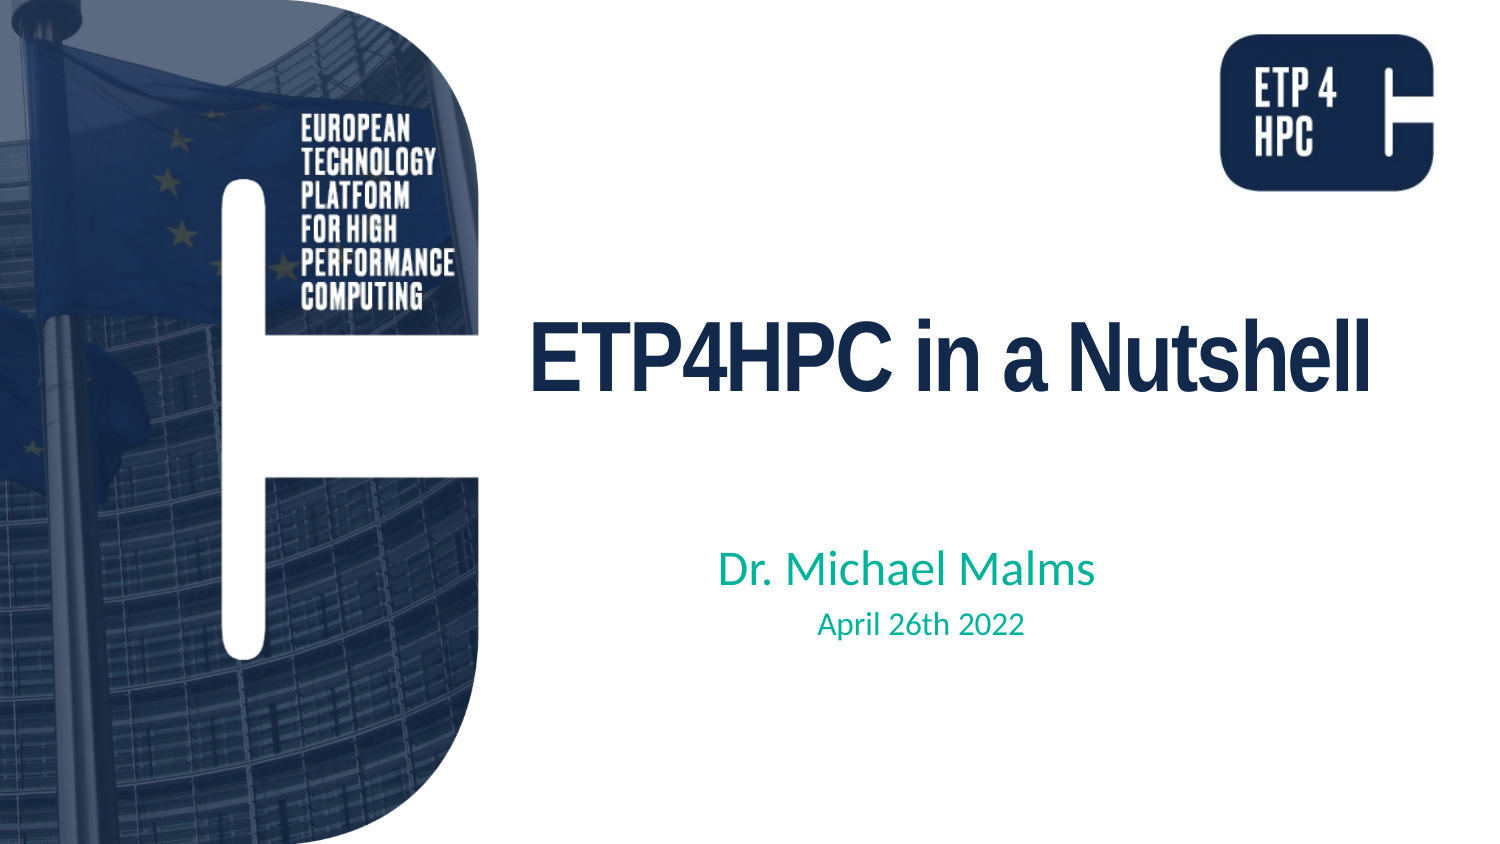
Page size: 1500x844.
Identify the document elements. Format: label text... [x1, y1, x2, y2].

title ETP4HPC in a Nutshell [513, 291, 1436, 505]
subtitle Dr. Michael Malms April 26th 2022 [702, 528, 1140, 729]
picture [1217, 32, 1440, 193]
picture [0, 0, 486, 844]
